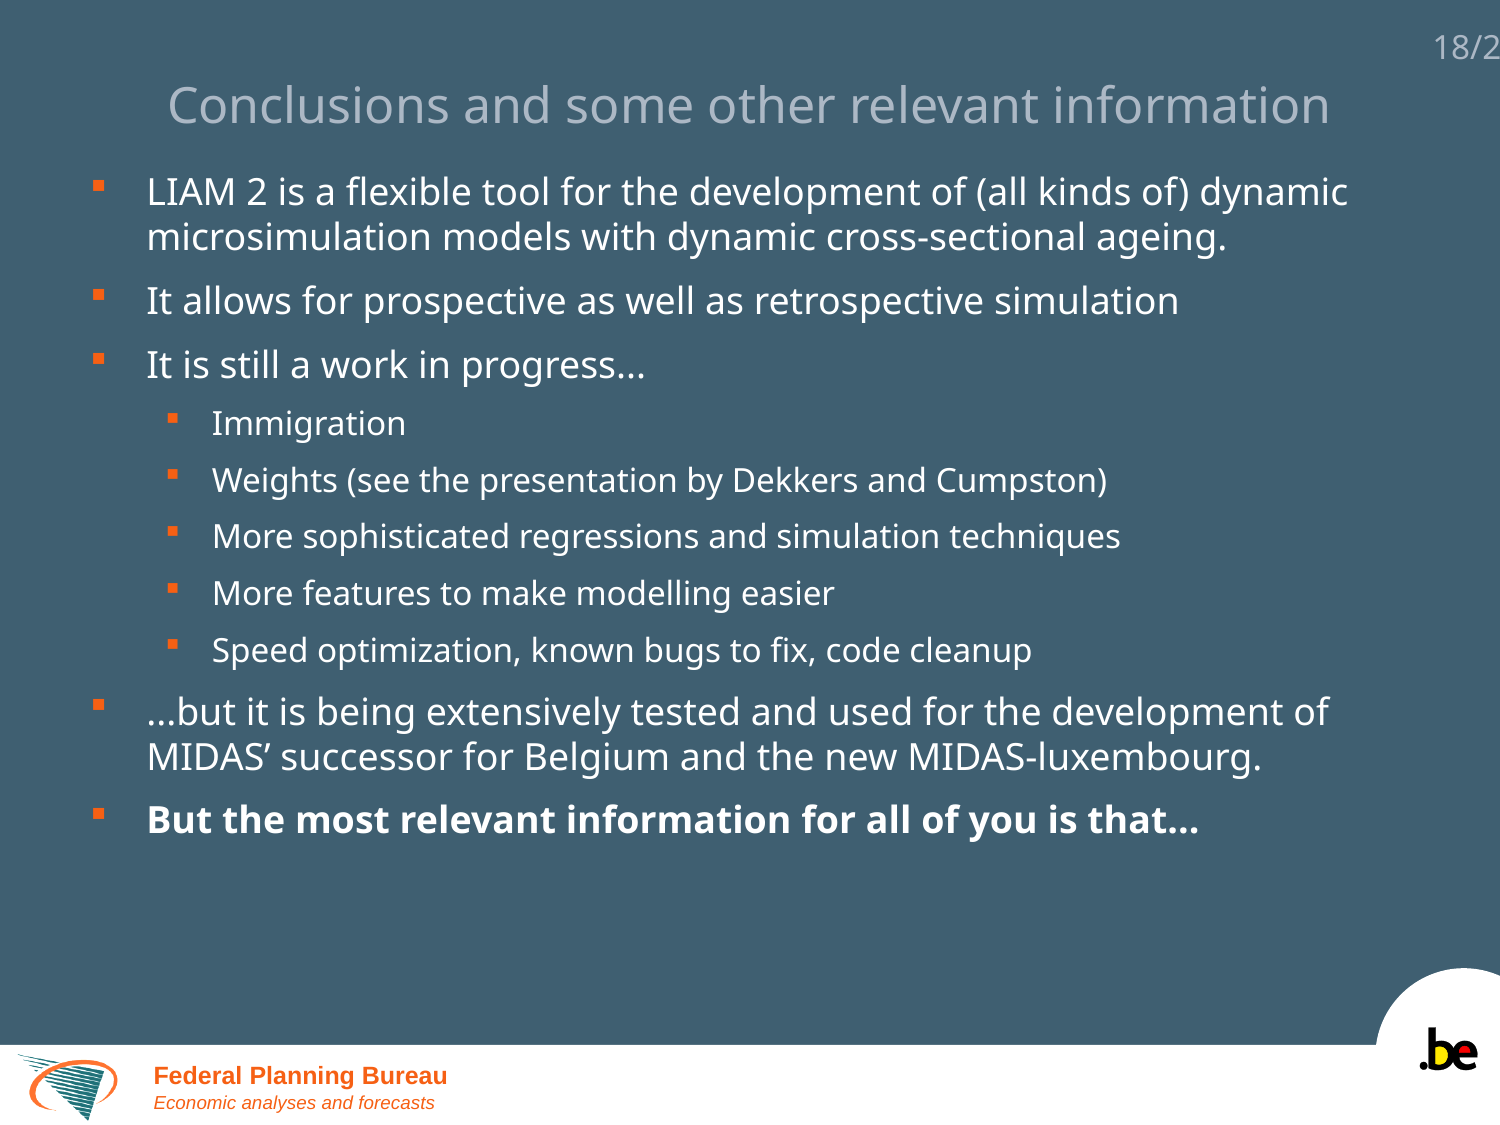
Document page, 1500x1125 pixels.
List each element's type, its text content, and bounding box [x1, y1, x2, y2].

list LIAM 2 is a flexible tool for the development of (all kinds of) dynamic microsimulation models with dynamic cross-sectional ageing. It allows for prospective as well as retrospective simulation It is still a work in progress... Immigration Weights (see the presentation by Dekkers and Cumpston) More sophisticated regressions and simulation techniques More features to make modelling easier Speed optimization, known bugs to fix, code cleanup ...but it is being extensively tested and used for the development of MIDAS’ successor for Belgium and the new MIDAS-luxembourg. But the most relevant information for all of you is that... [74, 177, 1426, 883]
title Conclusions and some other relevant information [74, 30, 1426, 177]
